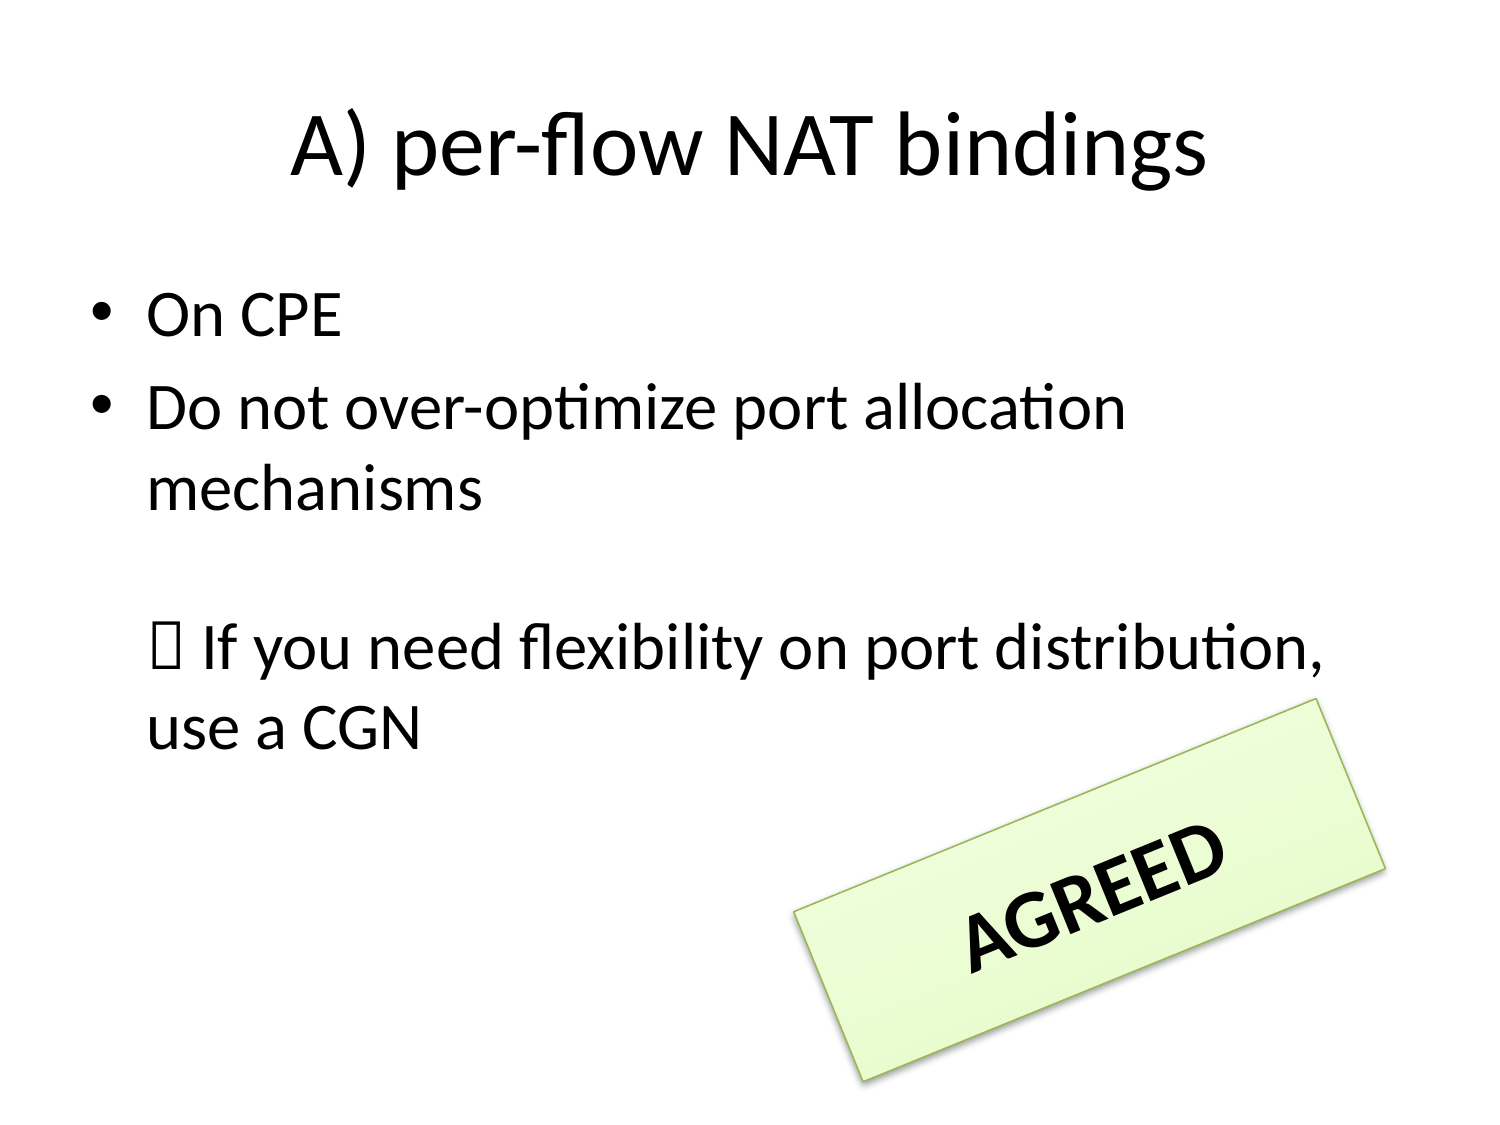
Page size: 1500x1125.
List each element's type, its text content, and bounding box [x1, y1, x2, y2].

list On CPE Do not over-optimize port allocation mechanisms  If you need flexibility on port distribution, use a CGN [75, 262, 1425, 1005]
text_box AGREED [792, 697, 1387, 1083]
title A) per-flow NAT bindings [75, 45, 1425, 233]
